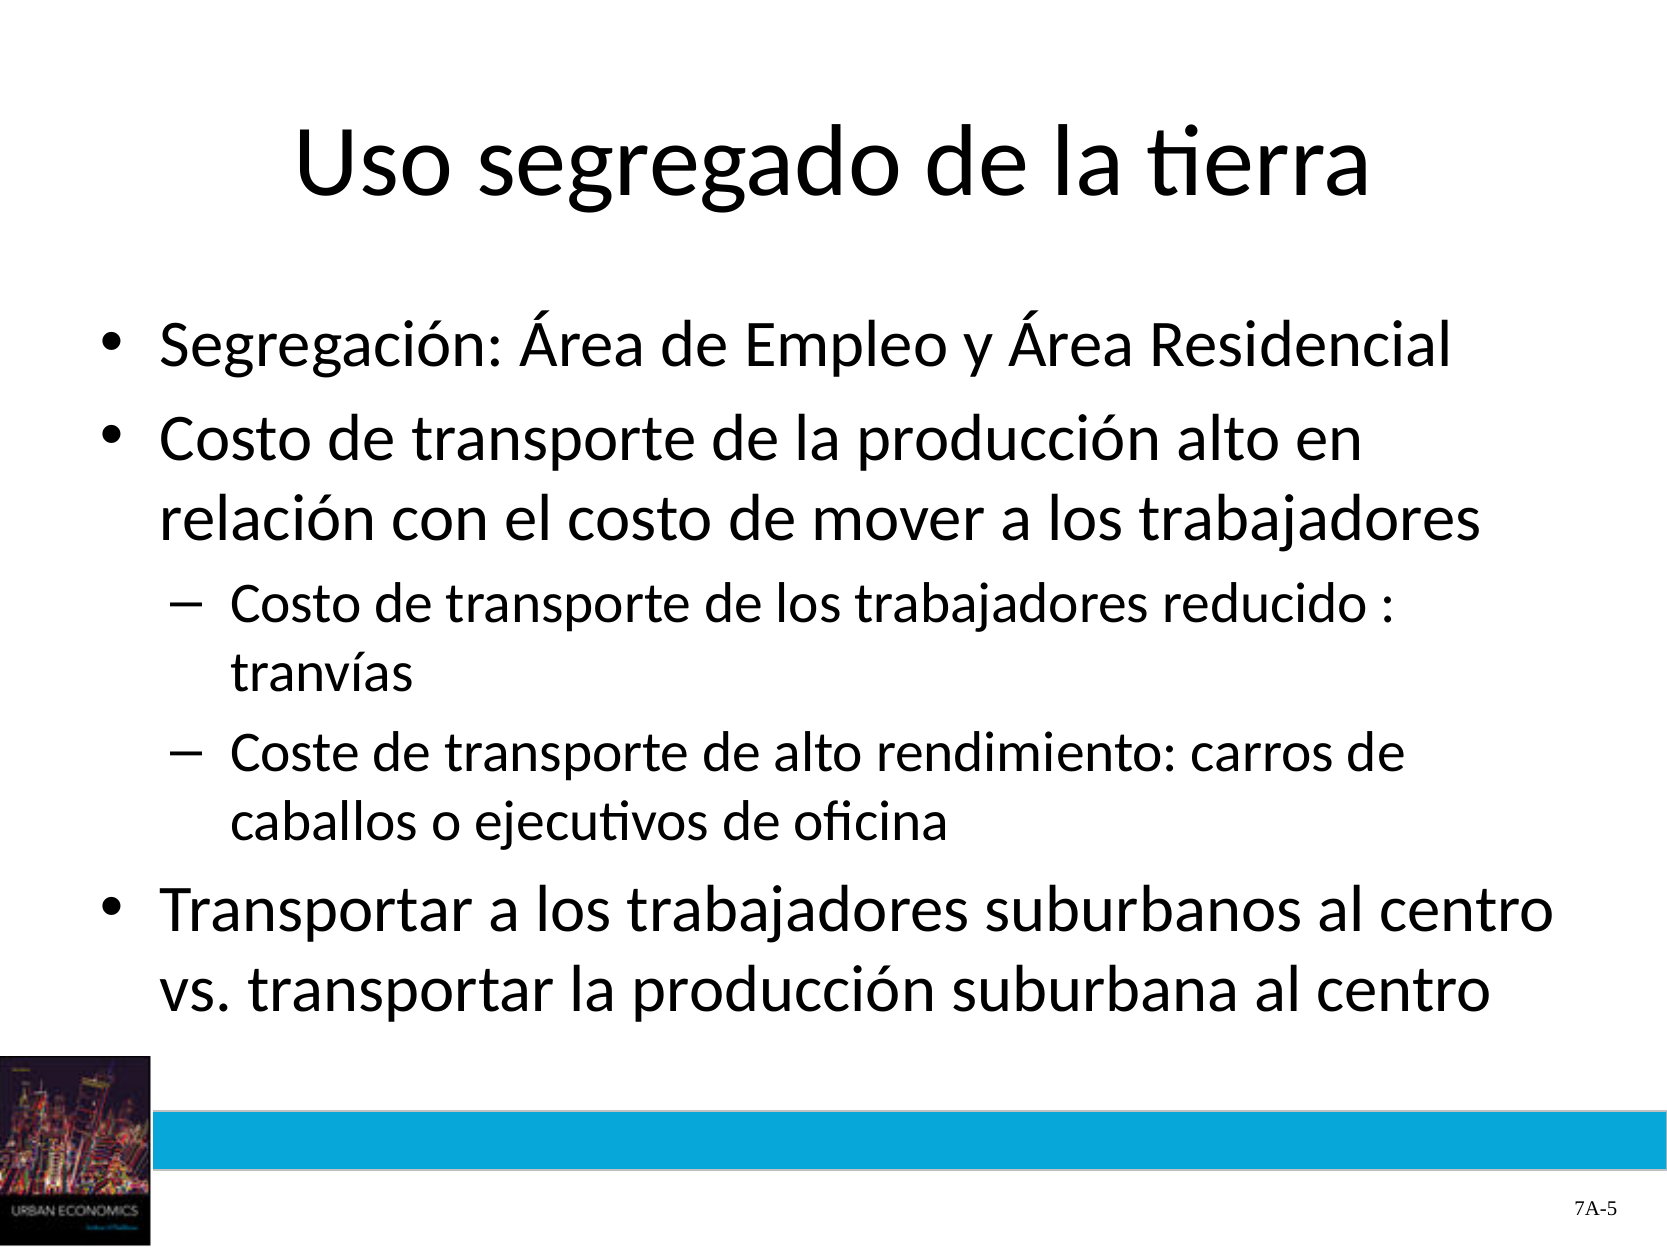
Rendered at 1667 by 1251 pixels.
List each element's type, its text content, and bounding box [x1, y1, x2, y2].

picture [0, 1056, 153, 1250]
list Segregación: Área de Empleo y Área Residencial Costo de transporte de la producción alto en relación con el costo de mover a los trabajadores Costo de transporte de los trabajadores reducido : tranvías Coste de transporte de alto rendimiento: carros de caballos o ejecutivos de oficina Transportar a los trabajadores suburbanos al centro vs. transportar la producción suburbana al centro [83, 291, 1584, 1117]
title Uso segregado de la tierra [83, 49, 1584, 259]
text_box 7A-5 [1536, 1187, 1656, 1239]
